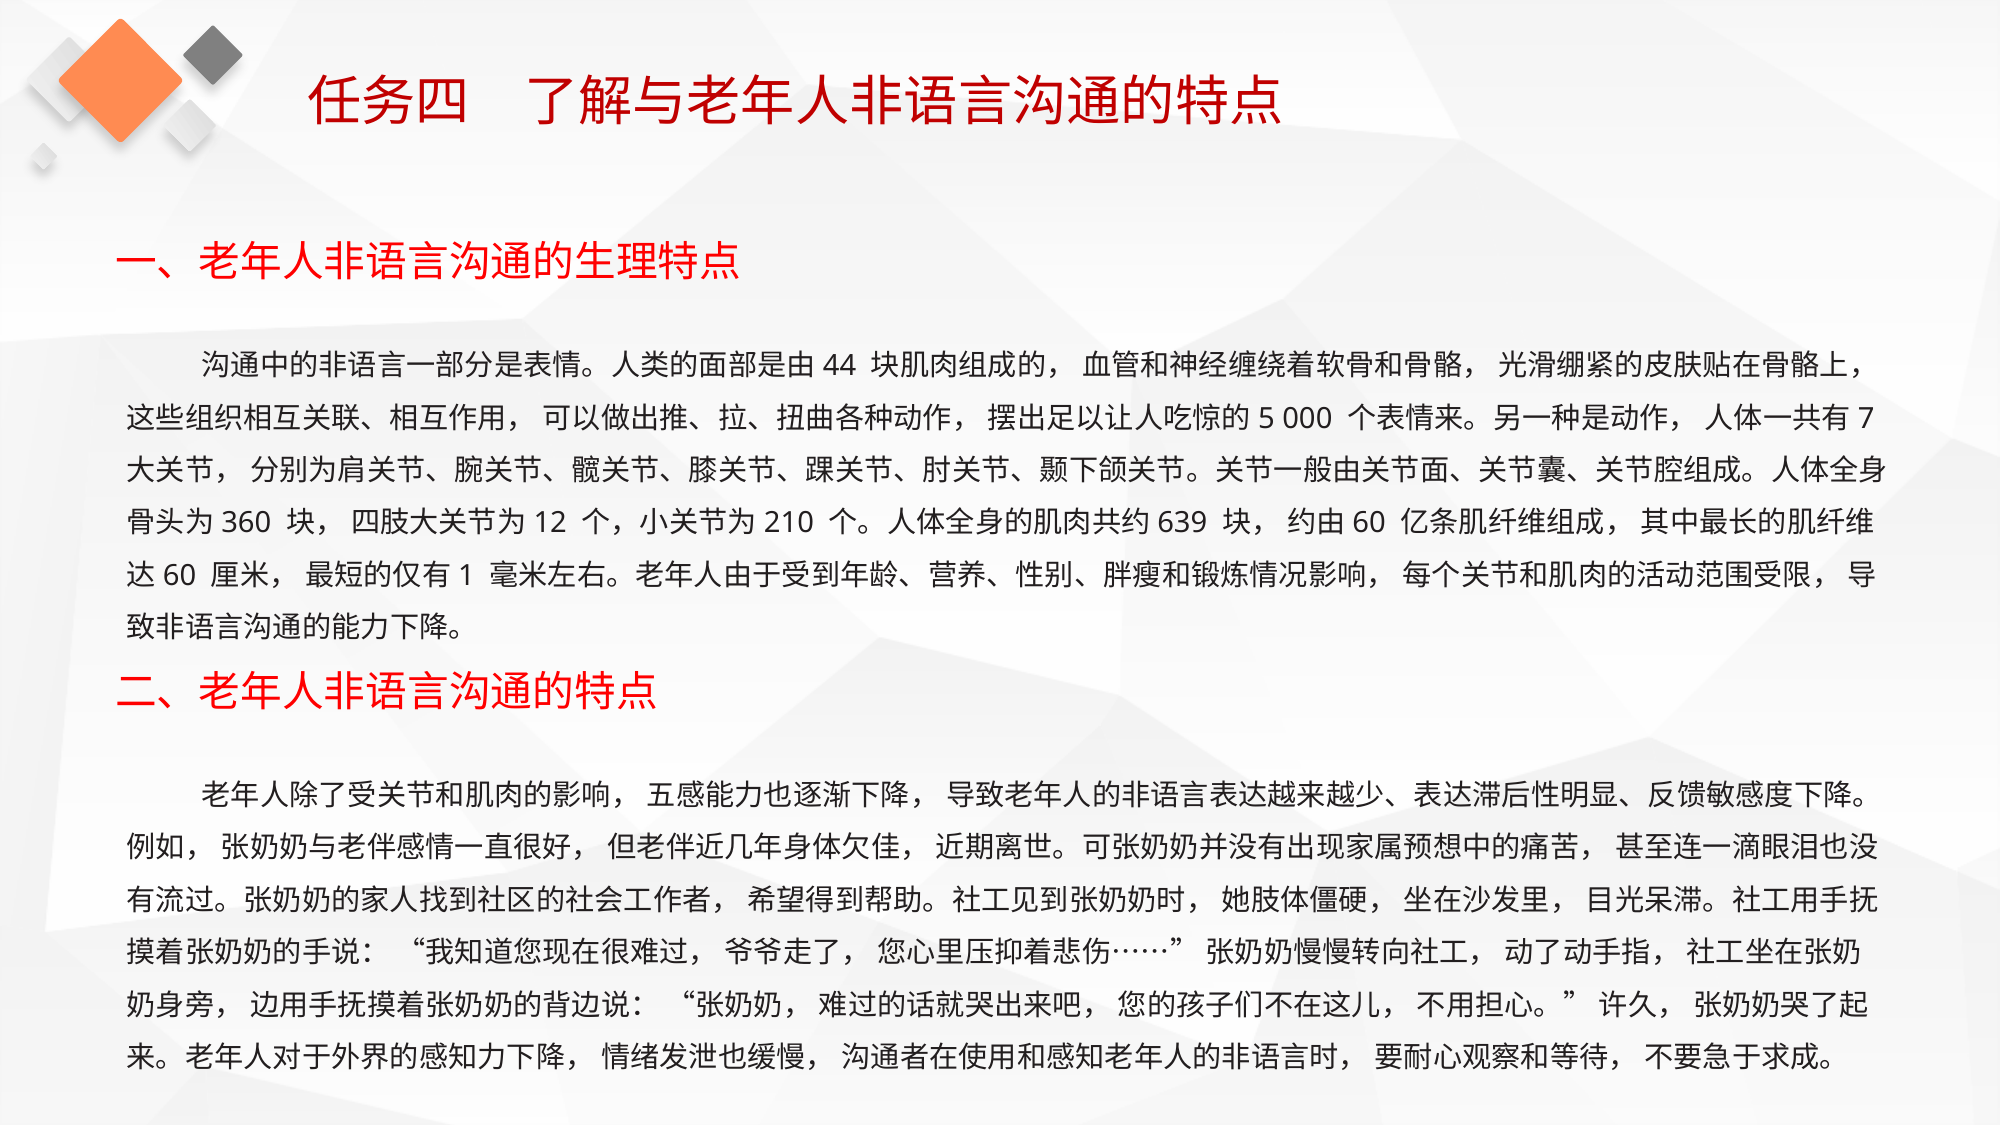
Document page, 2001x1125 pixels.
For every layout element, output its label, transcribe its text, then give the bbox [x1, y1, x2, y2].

text_box 一、老年人非语言沟通的生理特点 [100, 227, 1188, 292]
text_box 二、老年人非语言沟通的特点 [100, 656, 1188, 722]
text_box 任务四 了解与老年人非语言沟通的特点 [292, 58, 1380, 139]
text_box 老年人除了受关节和肌肉的影响， 五感能力也逐渐下降， 导致老年人的非语言表达越来越少、表达滞后性明显、反馈敏感度下降。例如， 张奶奶与老伴感情一直很好， 但老伴近几年身体欠佳， 近期离世。可张奶奶并没有出现家属预想中的痛苦， 甚至连一滴眼泪也没有流过。张奶奶的家人找到社区的社会工作者， 希望得到帮助。社工见到张奶奶时， 她肢体僵硬， 坐在沙发里， 目光呆滞。社工用手抚摸着张奶奶的手说： “我知道您现在很难过， 爷爷走了， 您心里压抑着悲伤……” 张奶奶慢慢转向社工， 动了动手指， 社工坐在张奶奶身旁， 边用手抚摸着张奶奶的背边说： “张奶奶， 难过的话就哭出来吧， 您的孩子们不在这儿， 不用担心。” 许久， 张奶奶哭了起来。老年人对于外界的感知力下降， 情绪发泄也缓慢， 沟通者在使用和感知老年人的非语言时， 要耐心观察和等待， 不要急于求成。 [111, 751, 1904, 1081]
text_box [34, 33, 235, 166]
text_box 沟通中的非语言一部分是表情。人类的面部是由44 块肌肉组成的， 血管和神经缠绕着软骨和骨骼， 光滑绷紧的皮肤贴在骨骼上， 这些组织相互关联、相互作用， 可以做出推、拉、扭曲各种动作， 摆出足以让人吃惊的5 000 个表情来。另一种是动作， 人体一共有7 大关节， 分别为肩关节、腕关节、髋关节、膝关节、踝关节、肘关节、颞下颌关节。关节一般由关节面、关节囊、关节腔组成。人体全身骨头为360 块， 四肢大关节为12 个，小关节为210 个。人体全身的肌肉共约639 块， 约由60 亿条肌纤维组成， 其中最长的肌纤维达60 厘米， 最短的仅有1 毫米左右。老年人由于受到年龄、营养、性别、胖瘦和锻炼情况影响， 每个关节和肌肉的活动范围受限， 导致非语言沟通的能力下降。 [111, 321, 1904, 651]
picture [0, 0, 2000, 1125]
